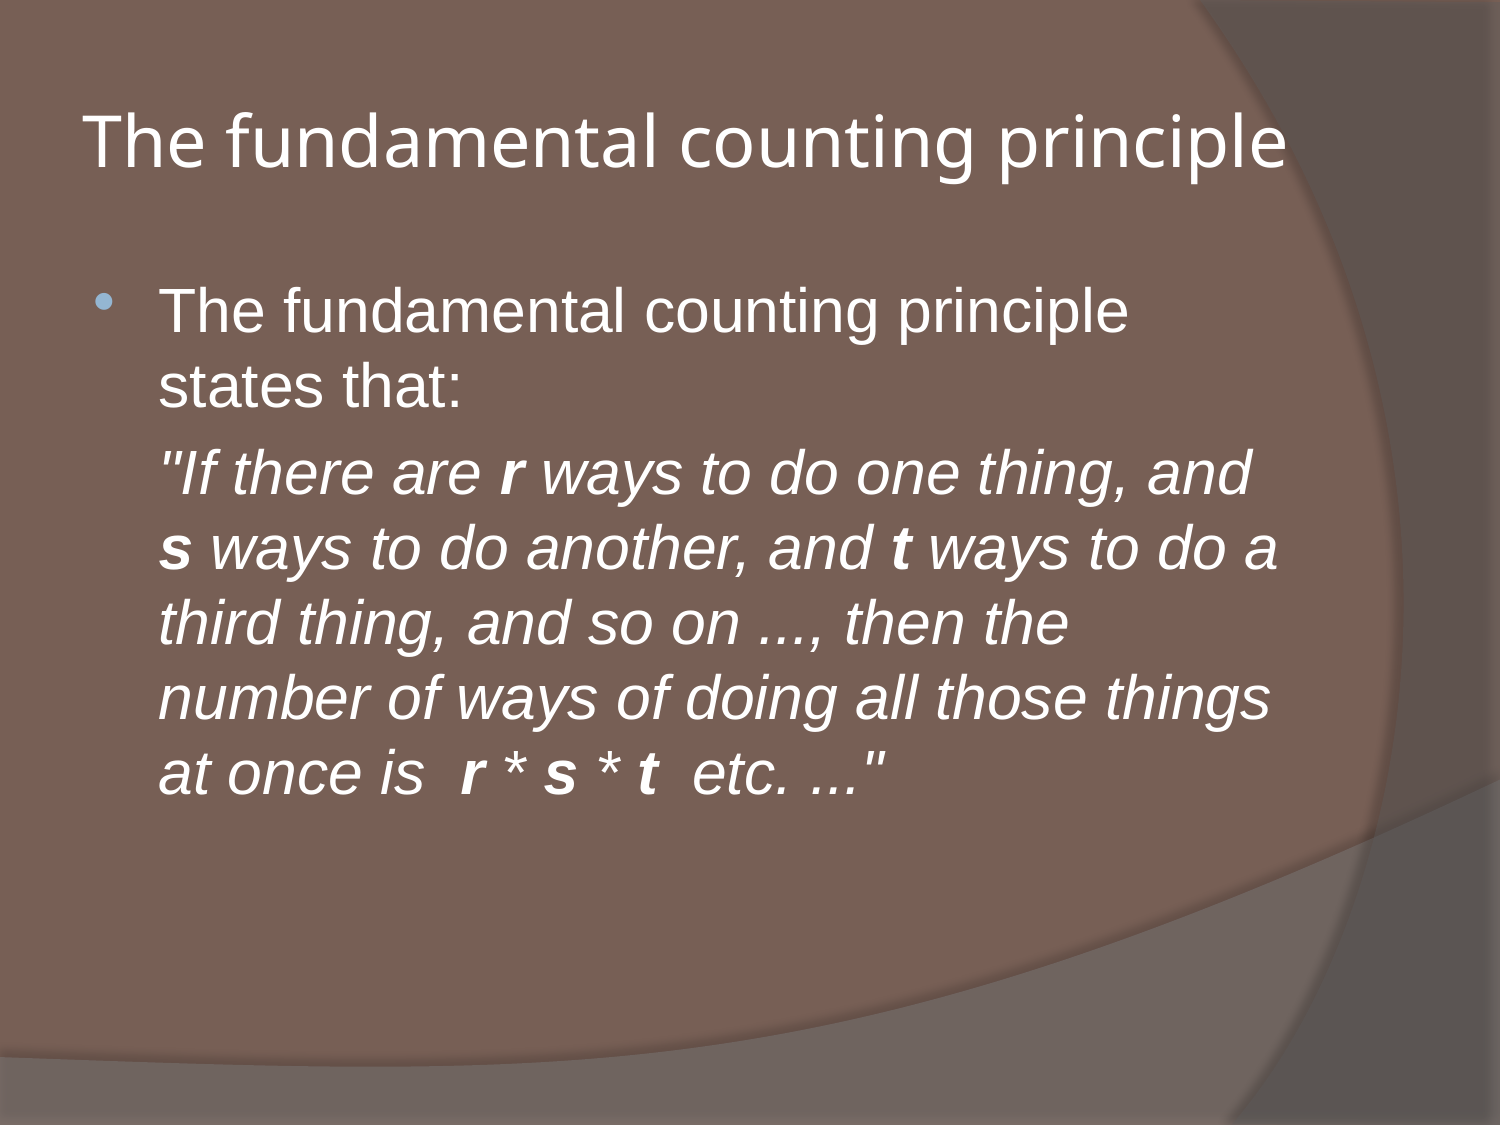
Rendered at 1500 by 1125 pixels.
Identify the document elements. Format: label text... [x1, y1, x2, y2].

list The fundamental counting principle states that: "If there are r ways to do one thing, and s ways to do another, and t ways to do a third thing, and so on ..., then the number of ways of doing all those things at once is r * s * t etc. ..." [75, 262, 1300, 1005]
title The fundamental counting principle [75, 45, 1300, 233]
